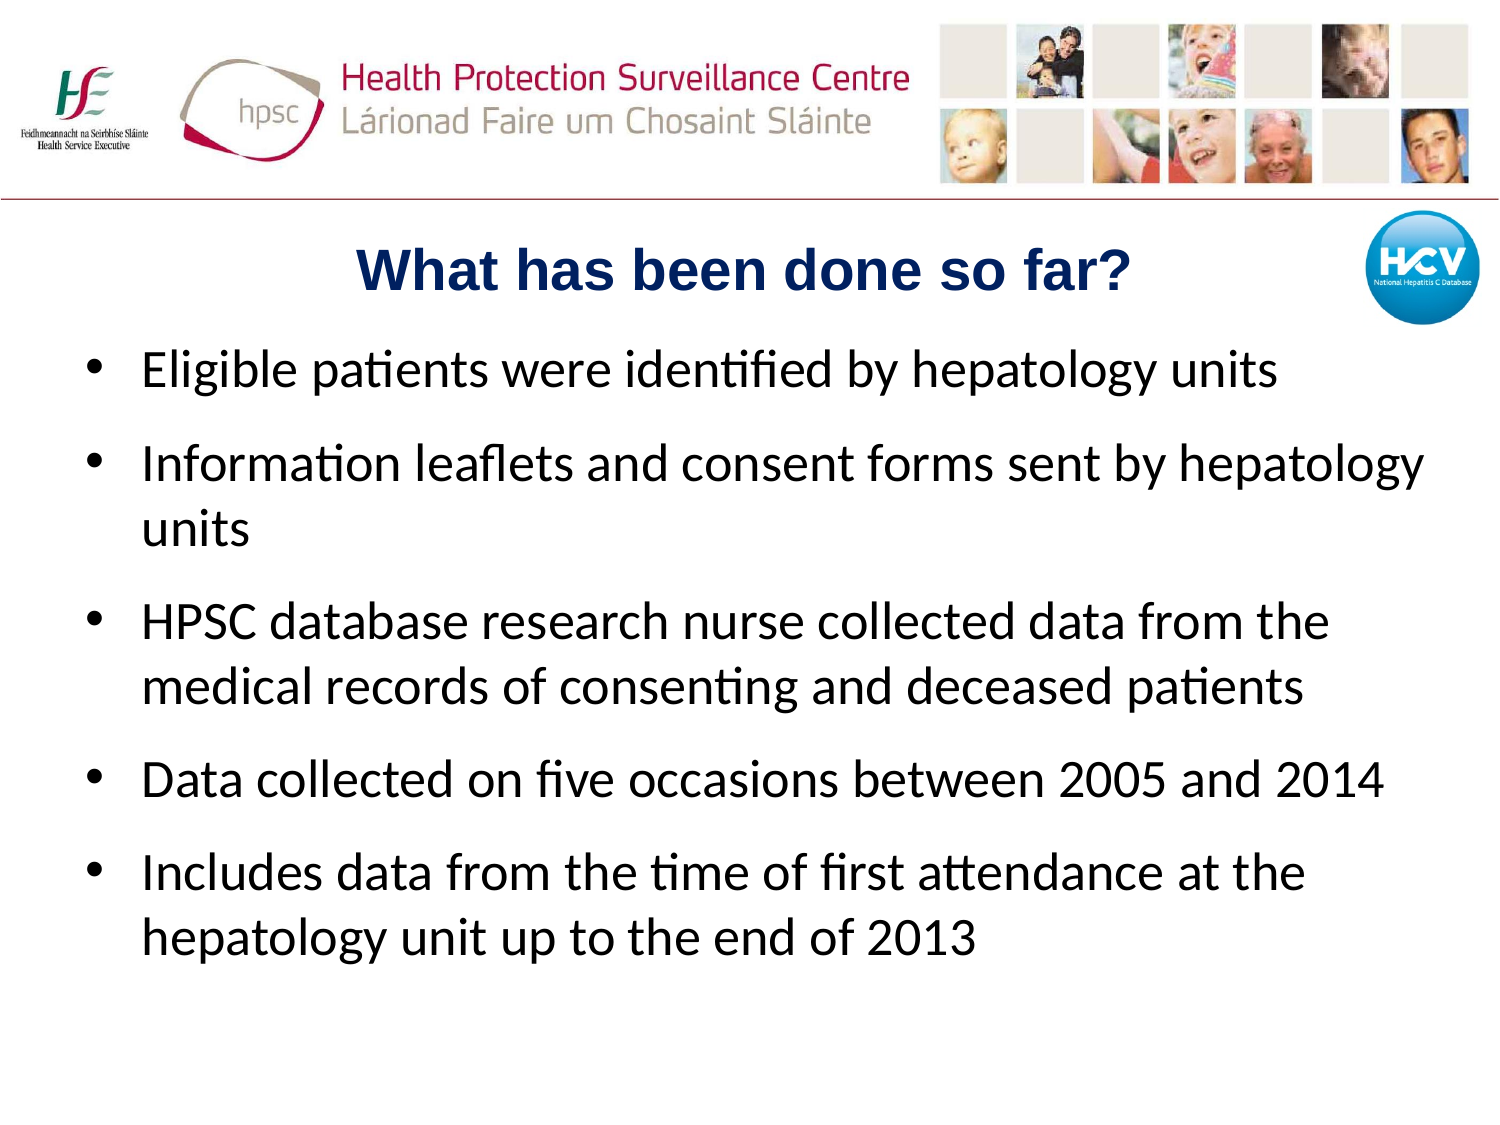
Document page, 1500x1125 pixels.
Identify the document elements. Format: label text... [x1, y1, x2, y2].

title What has been done so far? [70, 220, 1358, 315]
picture [1363, 207, 1482, 327]
list Eligible patients were identified by hepatology units Information leaflets and consent forms sent by hepatology units HPSC database research nurse collected data from the medical records of consenting and deceased patients Data collected on five occasions between 2005 and 2014 Includes data from the time of first attendance at the hepatology unit up to the end of 2013 [70, 326, 1483, 1071]
picture [0, 0, 1500, 201]
